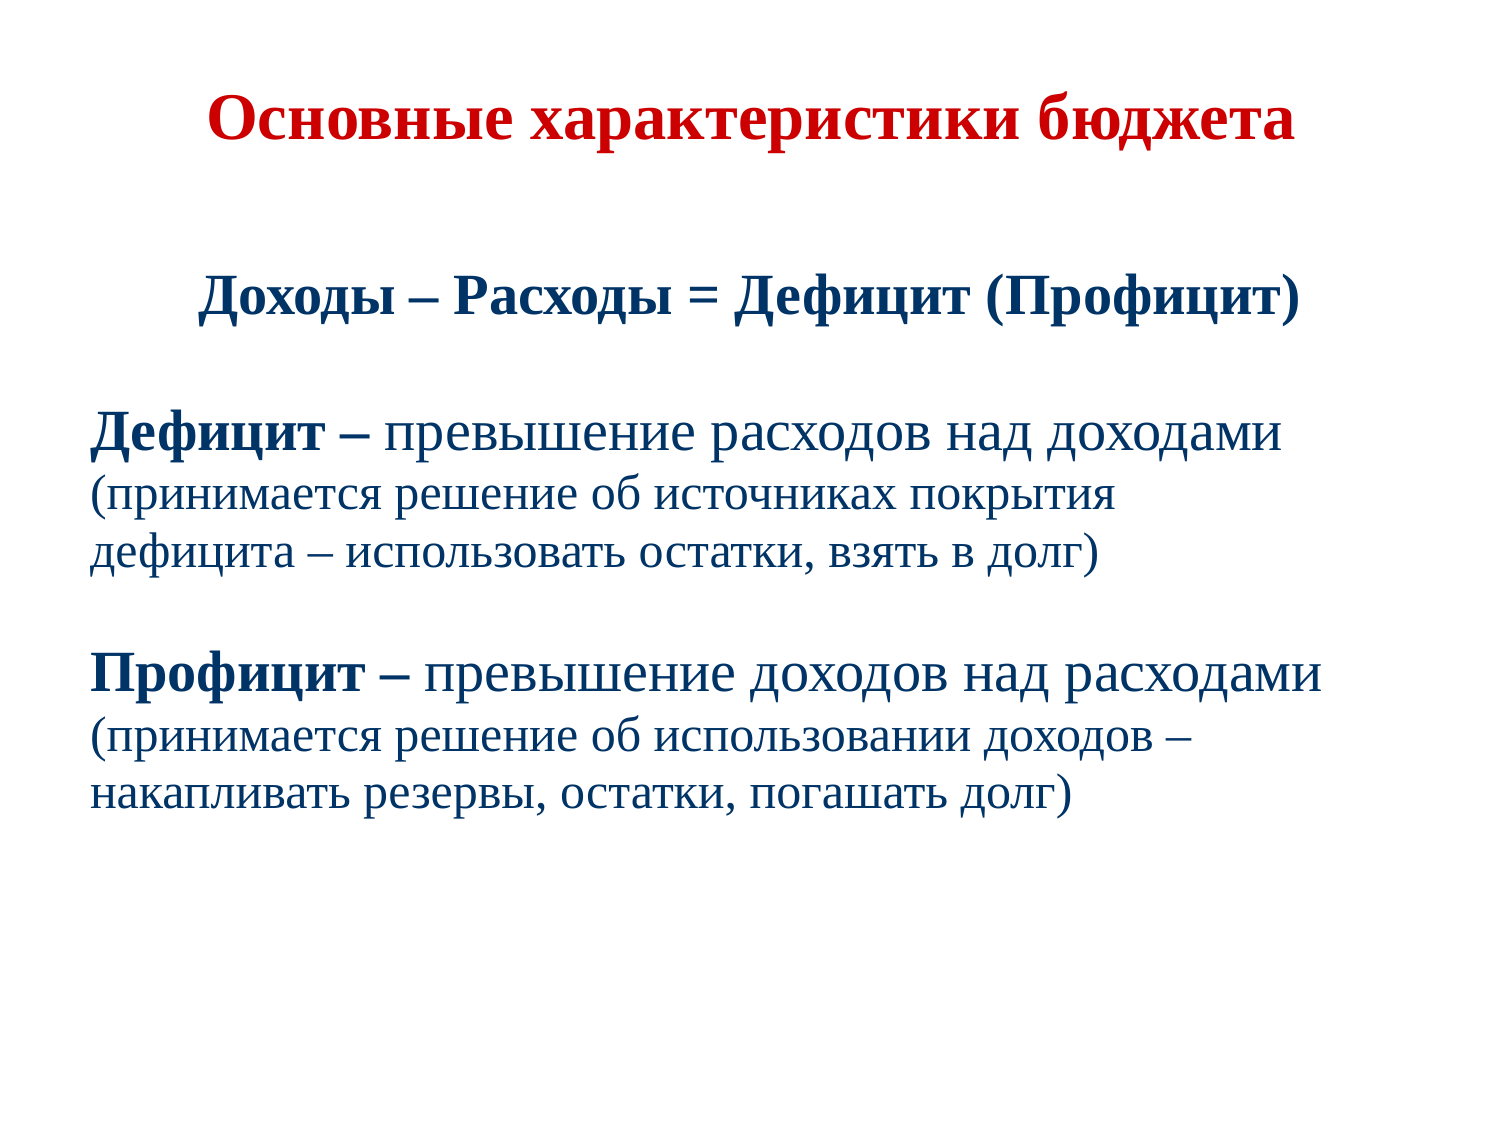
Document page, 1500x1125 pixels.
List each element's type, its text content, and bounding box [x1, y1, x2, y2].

title Основные характеристики бюджета [76, 18, 1428, 207]
list Доходы – Расходы = Дефицит (Профицит) Дефицит – превышение расходов над доходами (принимается решение об источниках покрытия дефицита – использовать остатки, взять в долг) Профицит – превышение доходов над расходами (принимается решение об использовании доходов – накапливать резервы, остатки, погашать долг) [74, 262, 1426, 1006]
